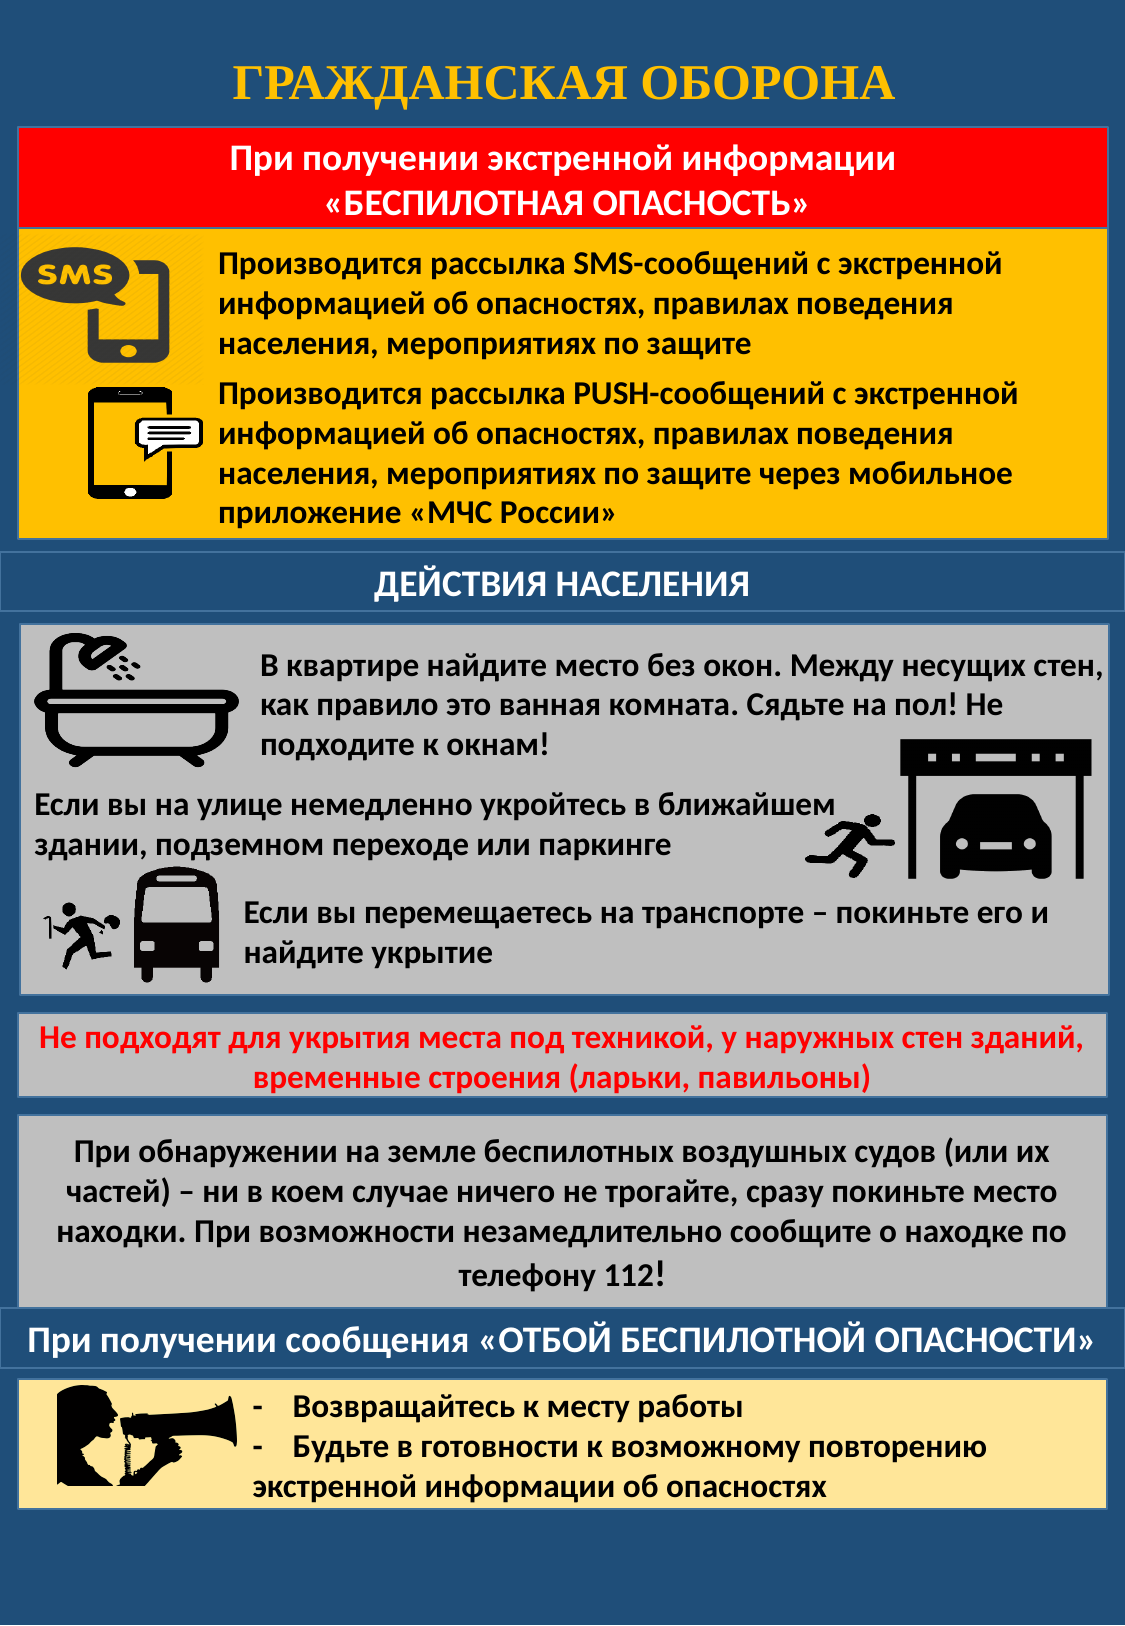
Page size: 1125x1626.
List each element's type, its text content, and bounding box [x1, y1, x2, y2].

text_box Производится рассылка PUSH-сообщений с экстренной информацией об опасностях, правилах поведения населения, мероприятиях по защите через мобильное приложение «МЧС России» [203, 363, 1083, 538]
text_box При получении экстренной информации «БЕСПИЛОТНАЯ ОПАСНОСТЬ» [17, 126, 1109, 227]
text_box При получении сообщения «ОТБОЙ БЕСПИЛОТНОЙ ОПАСНОСТИ» [0, 1307, 1125, 1369]
text_box В квартире найдите место без окон. Между несущих стен, как правило это ванная комната. Сядьте на пол! Не подходите к окнам! [245, 635, 1125, 770]
text_box [19, 623, 1110, 775]
picture [88, 387, 203, 499]
text_box При обнаружении на земле беспилотных воздушных судов (или их частей) – ни в коем случае ничего не трогайте, сразу покиньте место находки. При возможности незамедлительно сообщите о находке по телефону 112! [17, 1114, 1108, 1309]
picture [57, 1385, 237, 1486]
text_box Не подходят для укрытия места под техникой, у наружных стен зданий, временные строения (ларьки, павильоны) [17, 1012, 1108, 1098]
text_box Производится рассылка SMS-сообщений с экстренной информацией об опасностях, правилах поведения населения, мероприятиях по защите [204, 233, 1083, 363]
text_box Если вы перемещаетесь на транспорте – покиньте его и найдите укрытие [229, 883, 1109, 978]
picture [805, 814, 895, 878]
text_box ДЕЙСТВИЯ НАСЕЛЕНИЯ [0, 551, 1125, 612]
picture [0, 233, 204, 385]
picture [34, 627, 239, 773]
picture [896, 717, 1097, 902]
text_box Если вы на улице немедленно укройтесь в ближайшем здании, подземном переходе или паркинге [19, 775, 896, 870]
text_box [19, 770, 1110, 996]
text_box [17, 227, 1109, 540]
text_box - Возвращайтесь к месту работы - Будьте в готовности к возможному повторению экстренной информации об опасностях [17, 1378, 1108, 1510]
picture [38, 865, 229, 983]
title ГРАЖДАНСКАЯ ОБОРОНА [0, 56, 1125, 111]
